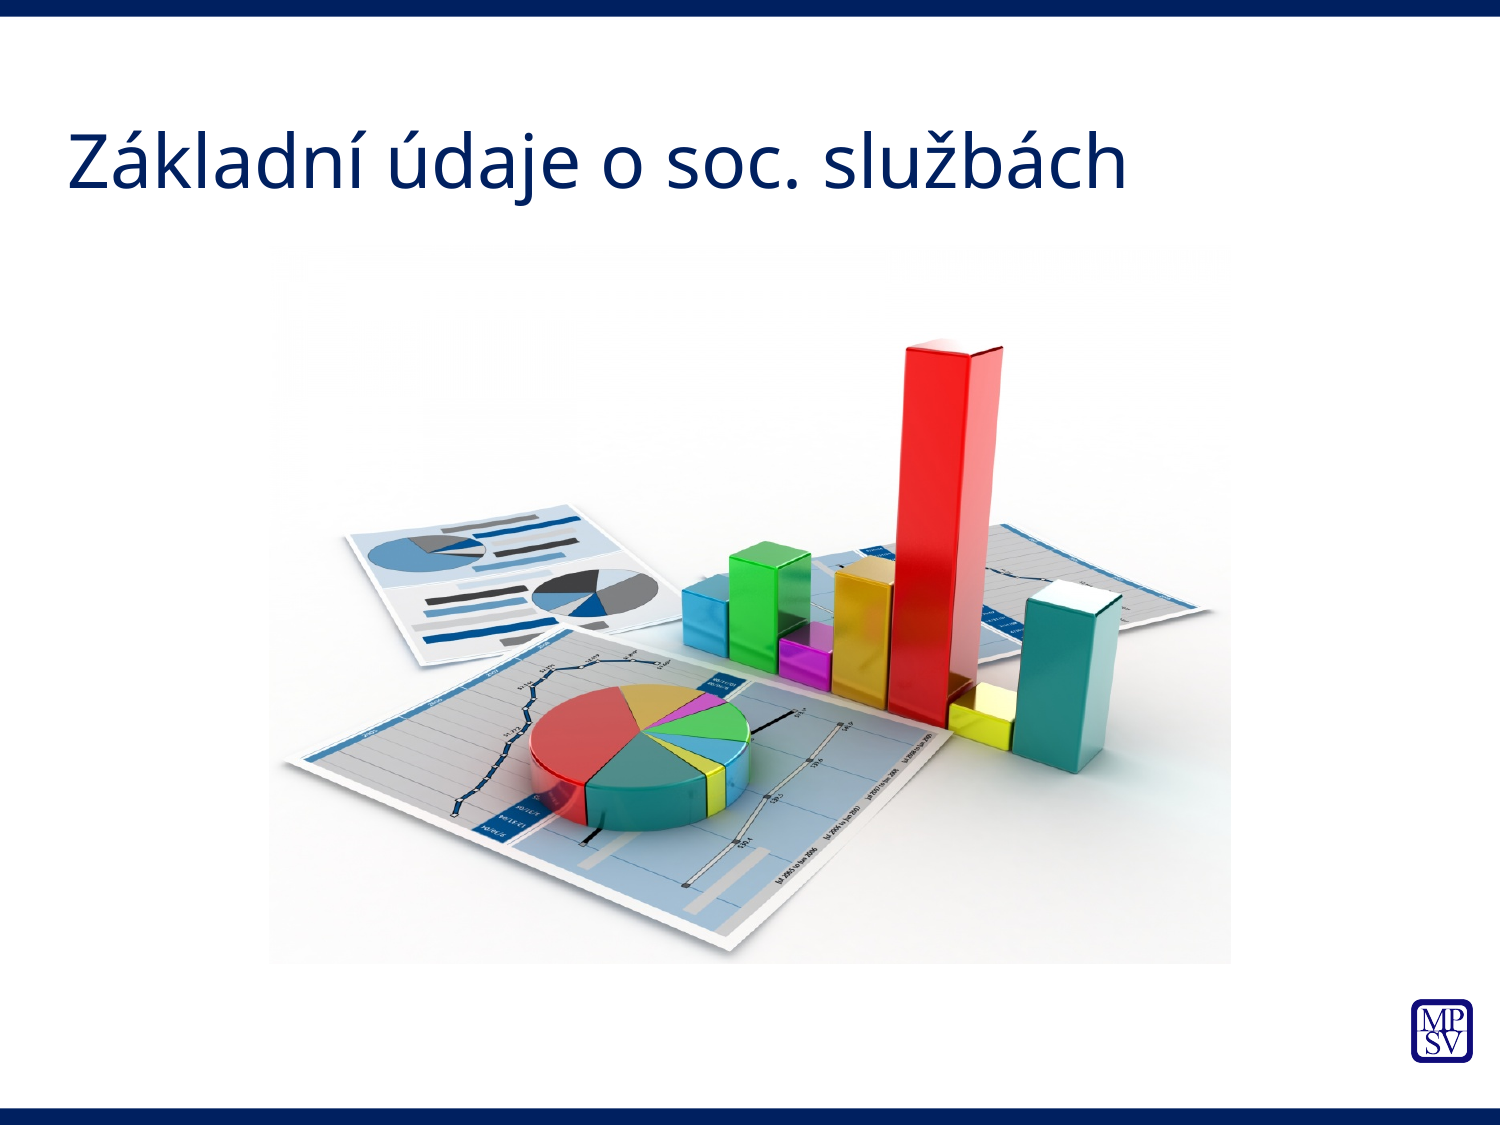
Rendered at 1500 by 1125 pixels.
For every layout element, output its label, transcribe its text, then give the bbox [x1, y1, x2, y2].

text_box [0, 1106, 1500, 1125]
text_box Základní údaje o soc. službách [53, 105, 1453, 211]
text_box [0, 0, 1500, 19]
picture [1411, 999, 1473, 1063]
picture [269, 243, 1231, 965]
